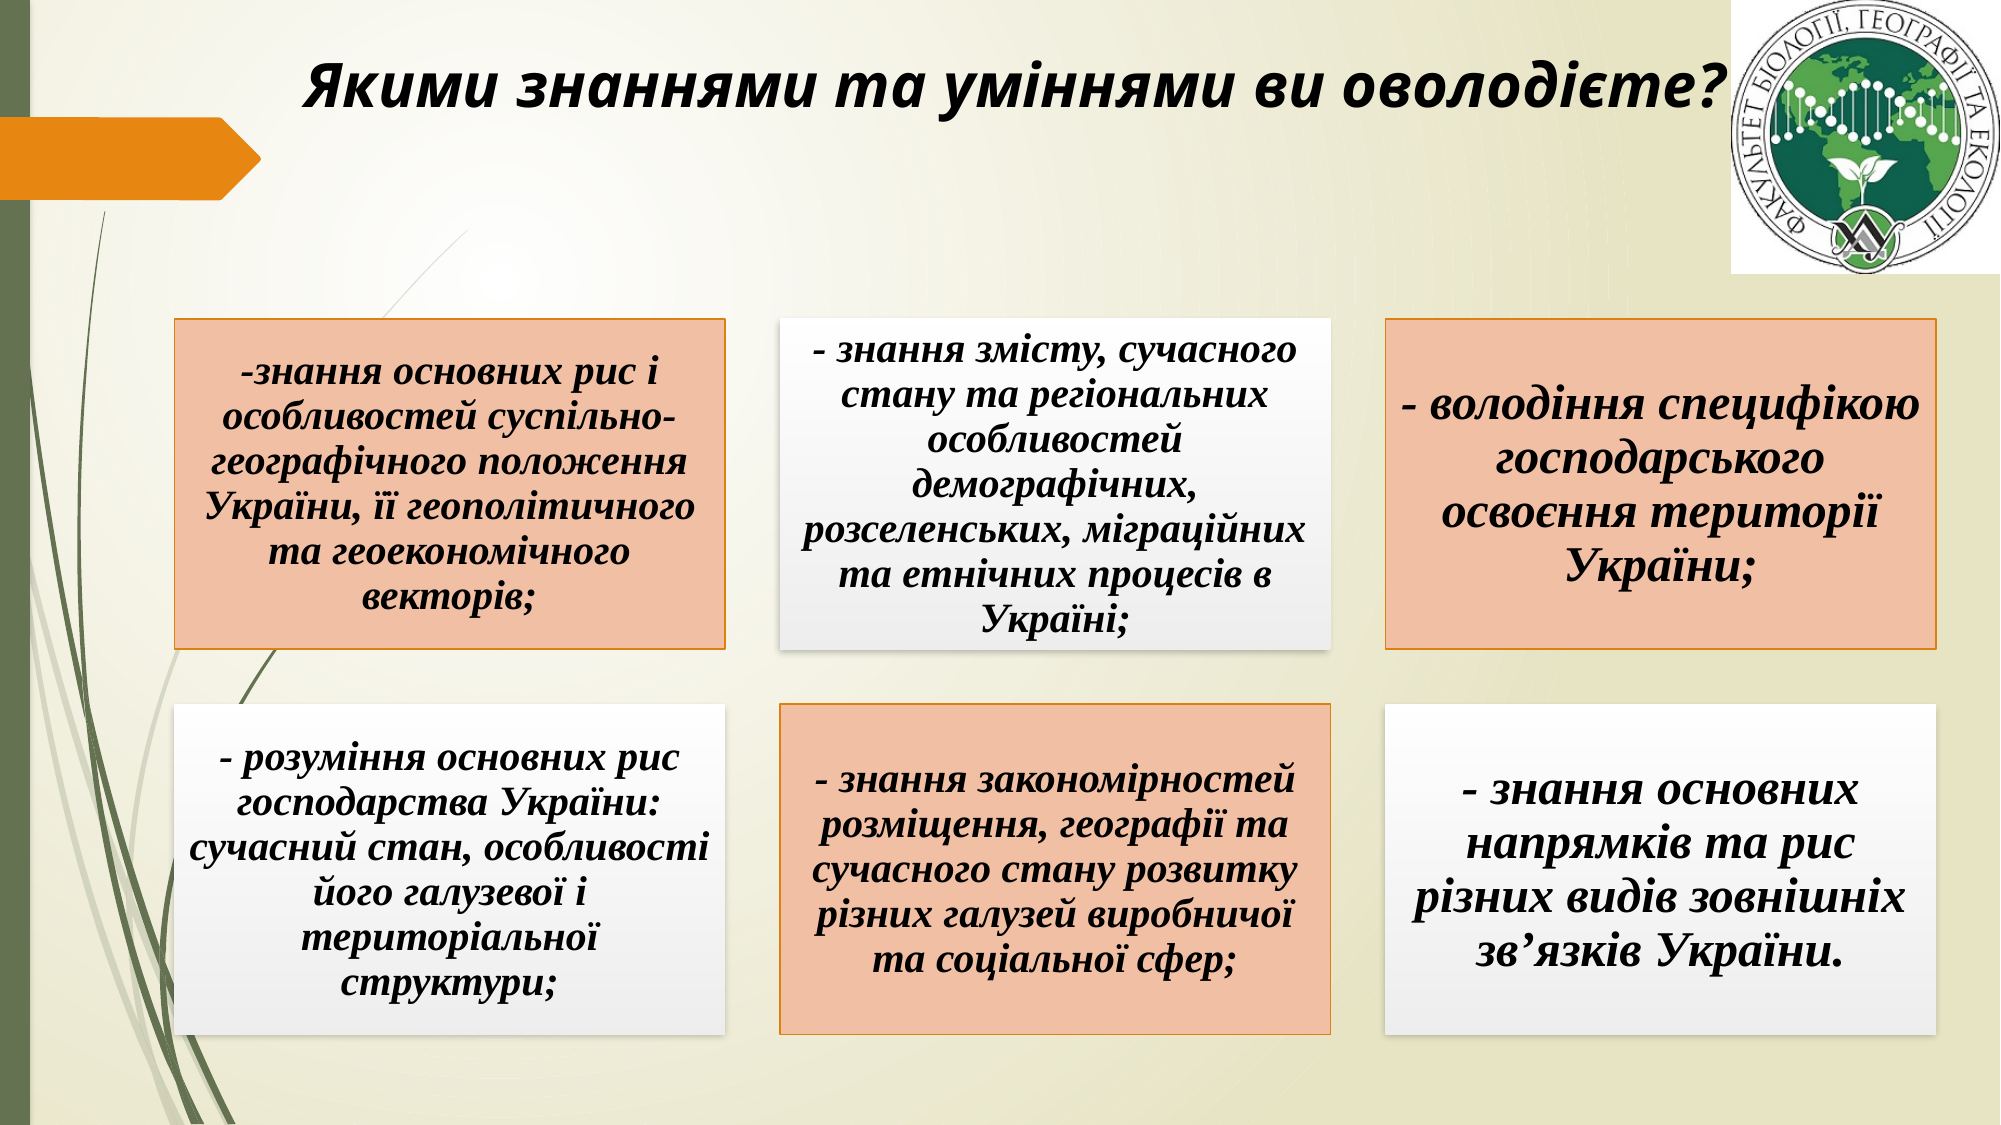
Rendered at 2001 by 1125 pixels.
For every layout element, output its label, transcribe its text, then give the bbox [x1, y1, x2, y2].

picture [1730, 0, 2000, 274]
title Якими знаннями та уміннями ви оволодієте? [290, 38, 1726, 200]
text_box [174, 228, 1937, 1125]
